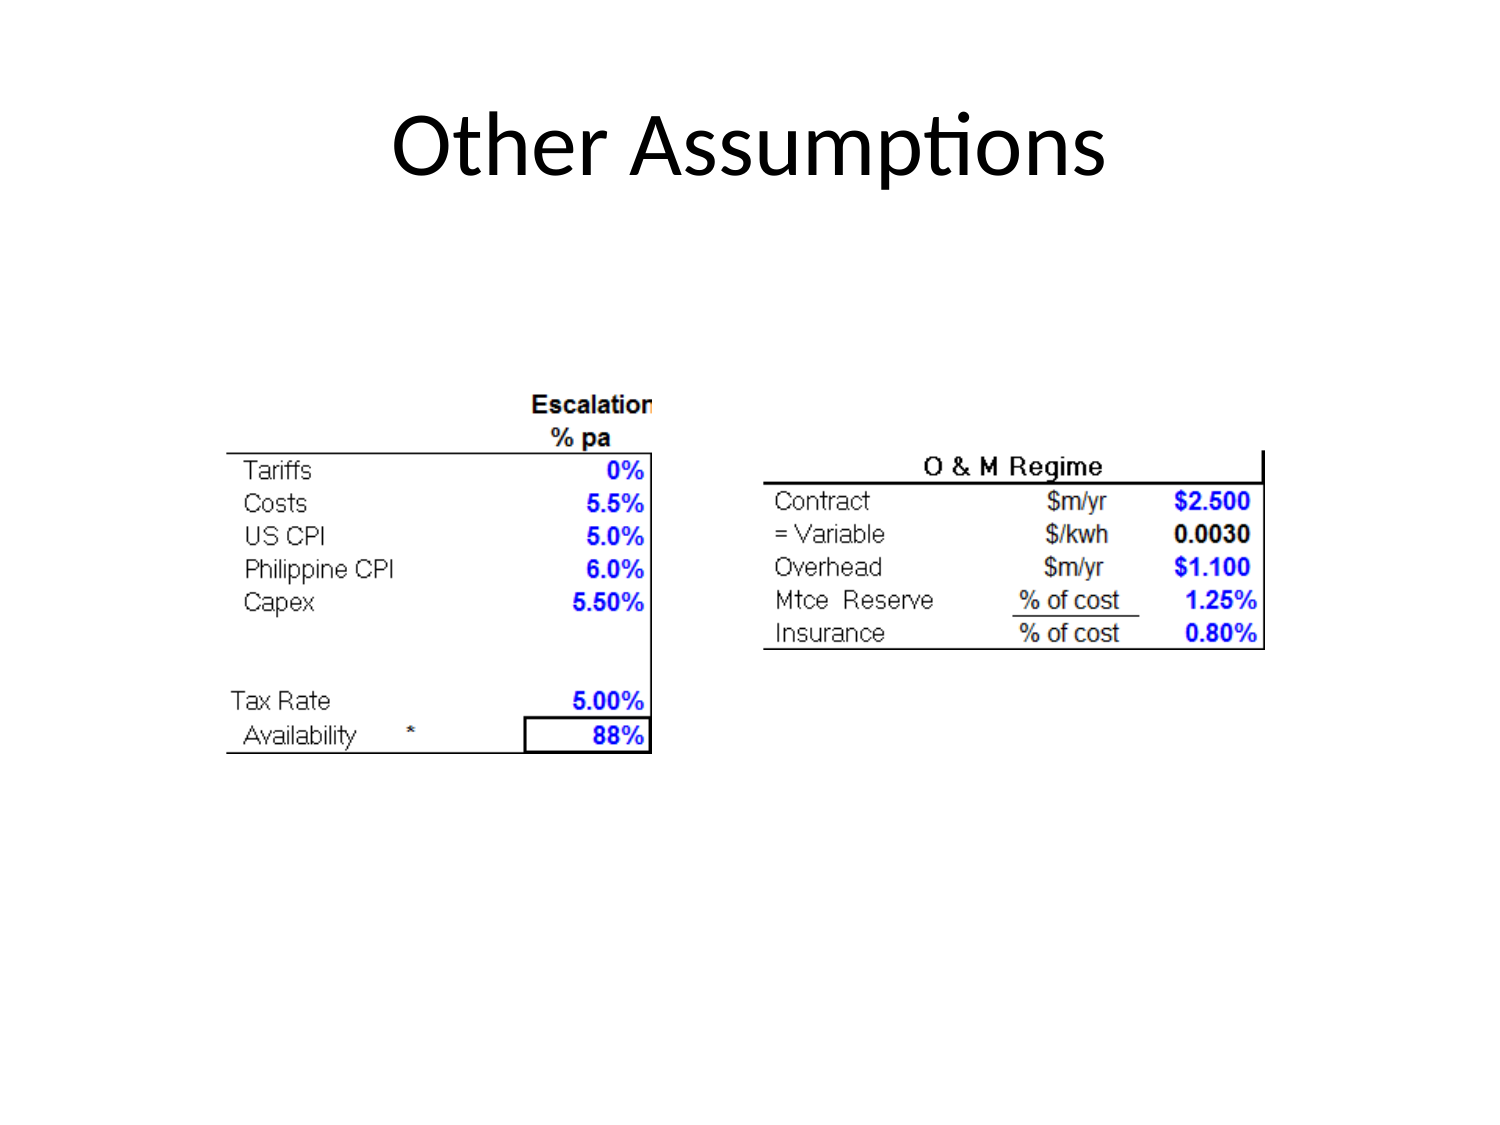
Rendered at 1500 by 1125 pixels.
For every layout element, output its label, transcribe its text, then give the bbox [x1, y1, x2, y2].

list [762, 449, 1265, 651]
title Other Assumptions [75, 45, 1425, 233]
picture [224, 387, 652, 754]
